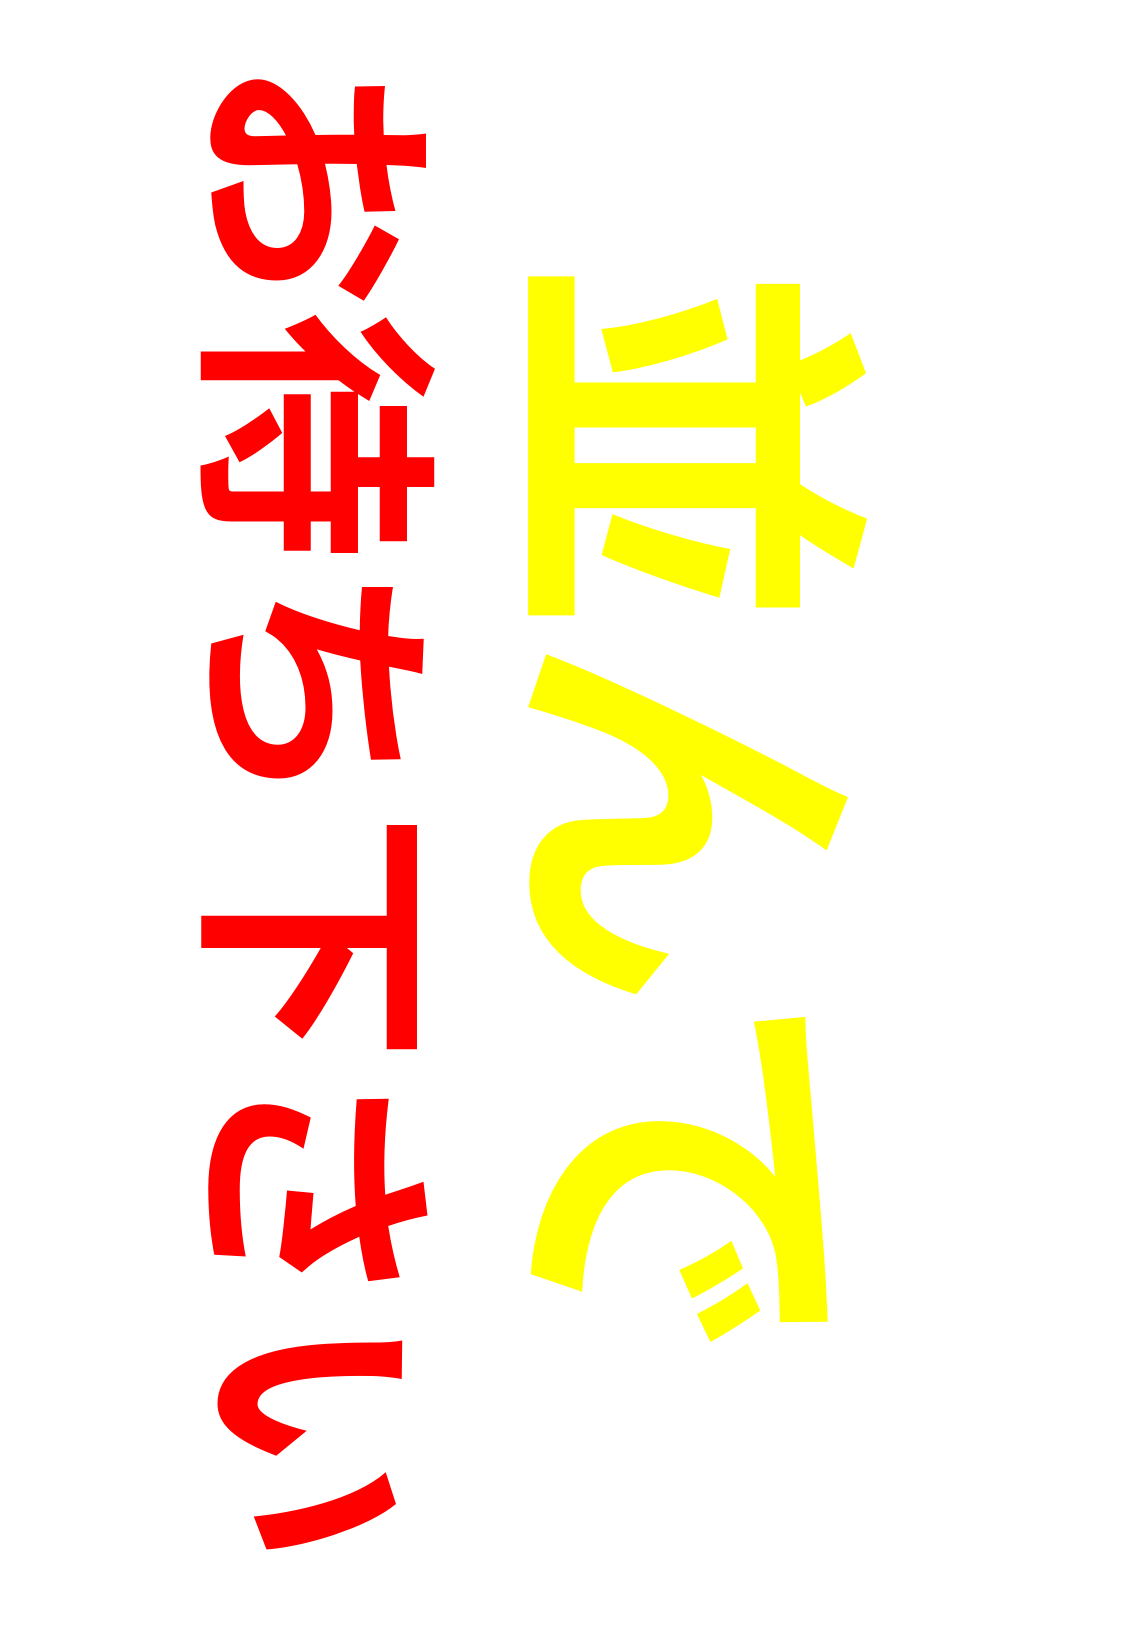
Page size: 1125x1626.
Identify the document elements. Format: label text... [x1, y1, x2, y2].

text_box 並んで お待ち下さい [166, 0, 954, 1625]
